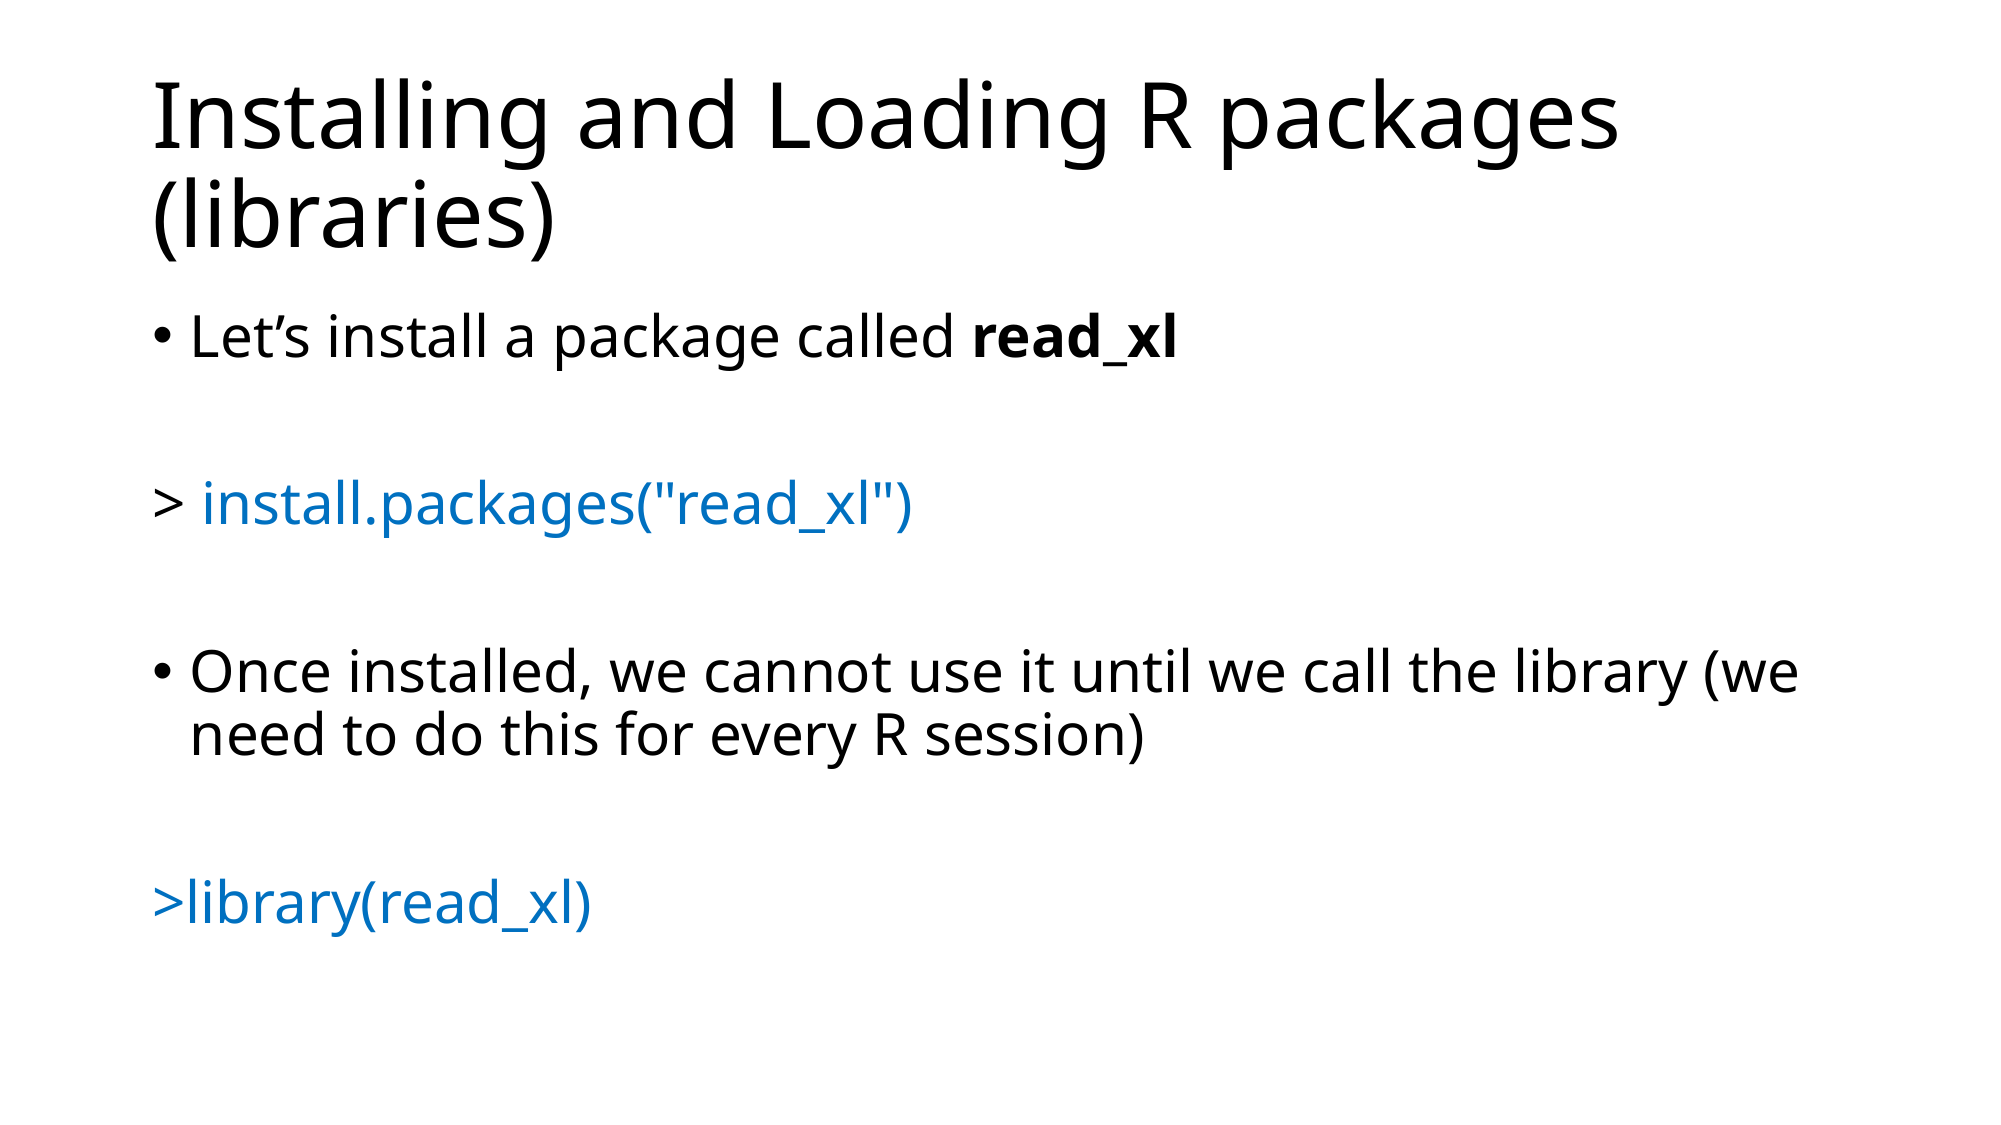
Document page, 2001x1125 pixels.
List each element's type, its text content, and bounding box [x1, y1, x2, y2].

title Installing and Loading R packages (libraries) [137, 59, 1863, 278]
list Let’s install a package called read_xl > install.packages("read_xl") Once installed, we cannot use it until we call the library (we need to do this for every R session) >library(read_xl) [137, 299, 1863, 1014]
